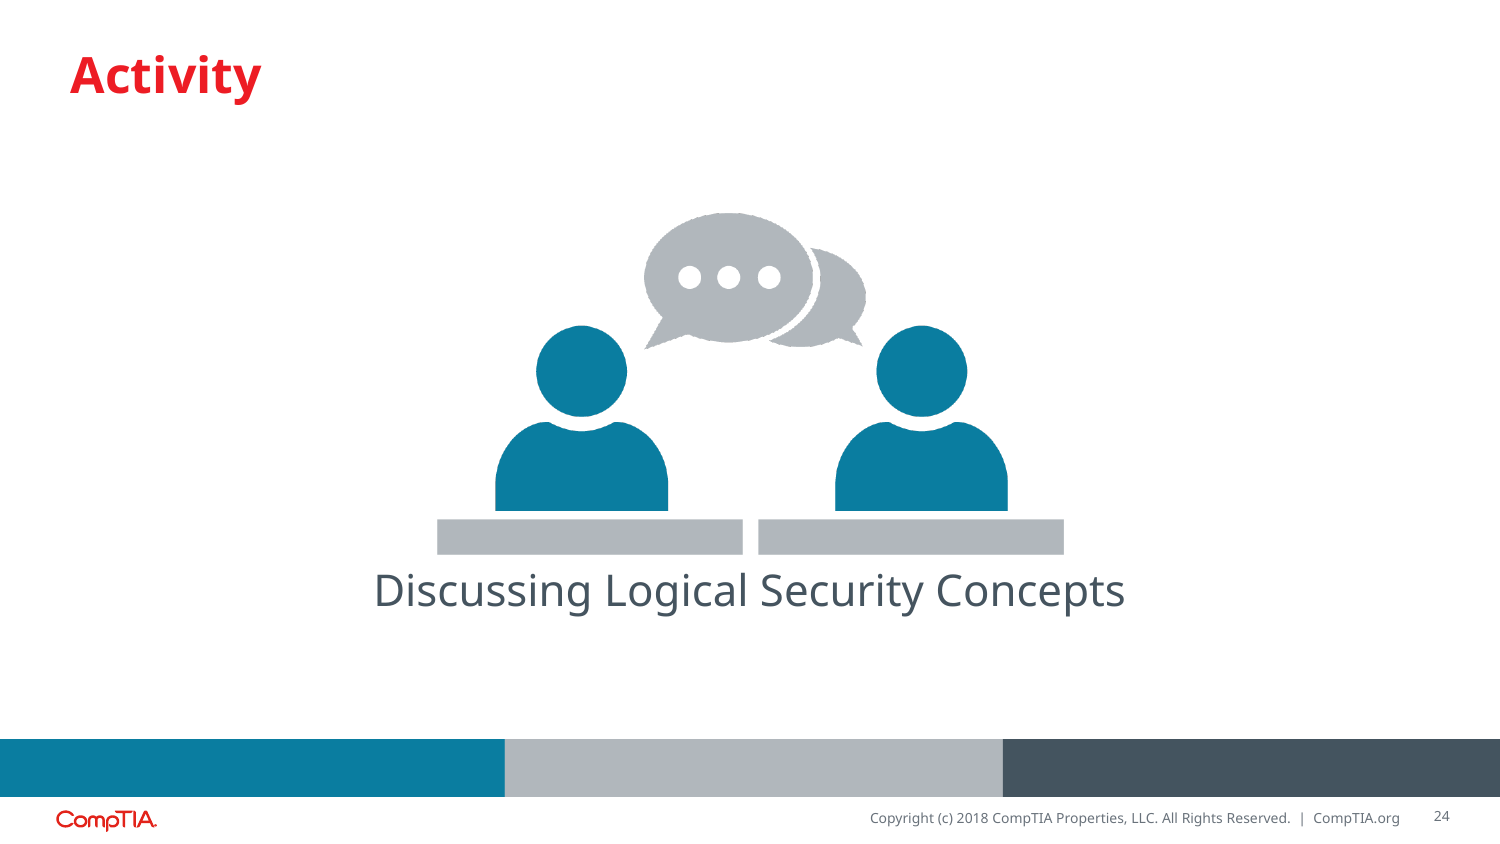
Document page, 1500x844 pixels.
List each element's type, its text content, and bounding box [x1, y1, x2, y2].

picture [435, 211, 1064, 555]
list Discussing Logical Security Concepts [0, 555, 1500, 631]
picture [505, 739, 1500, 797]
slide_number 24 [1407, 800, 1450, 835]
